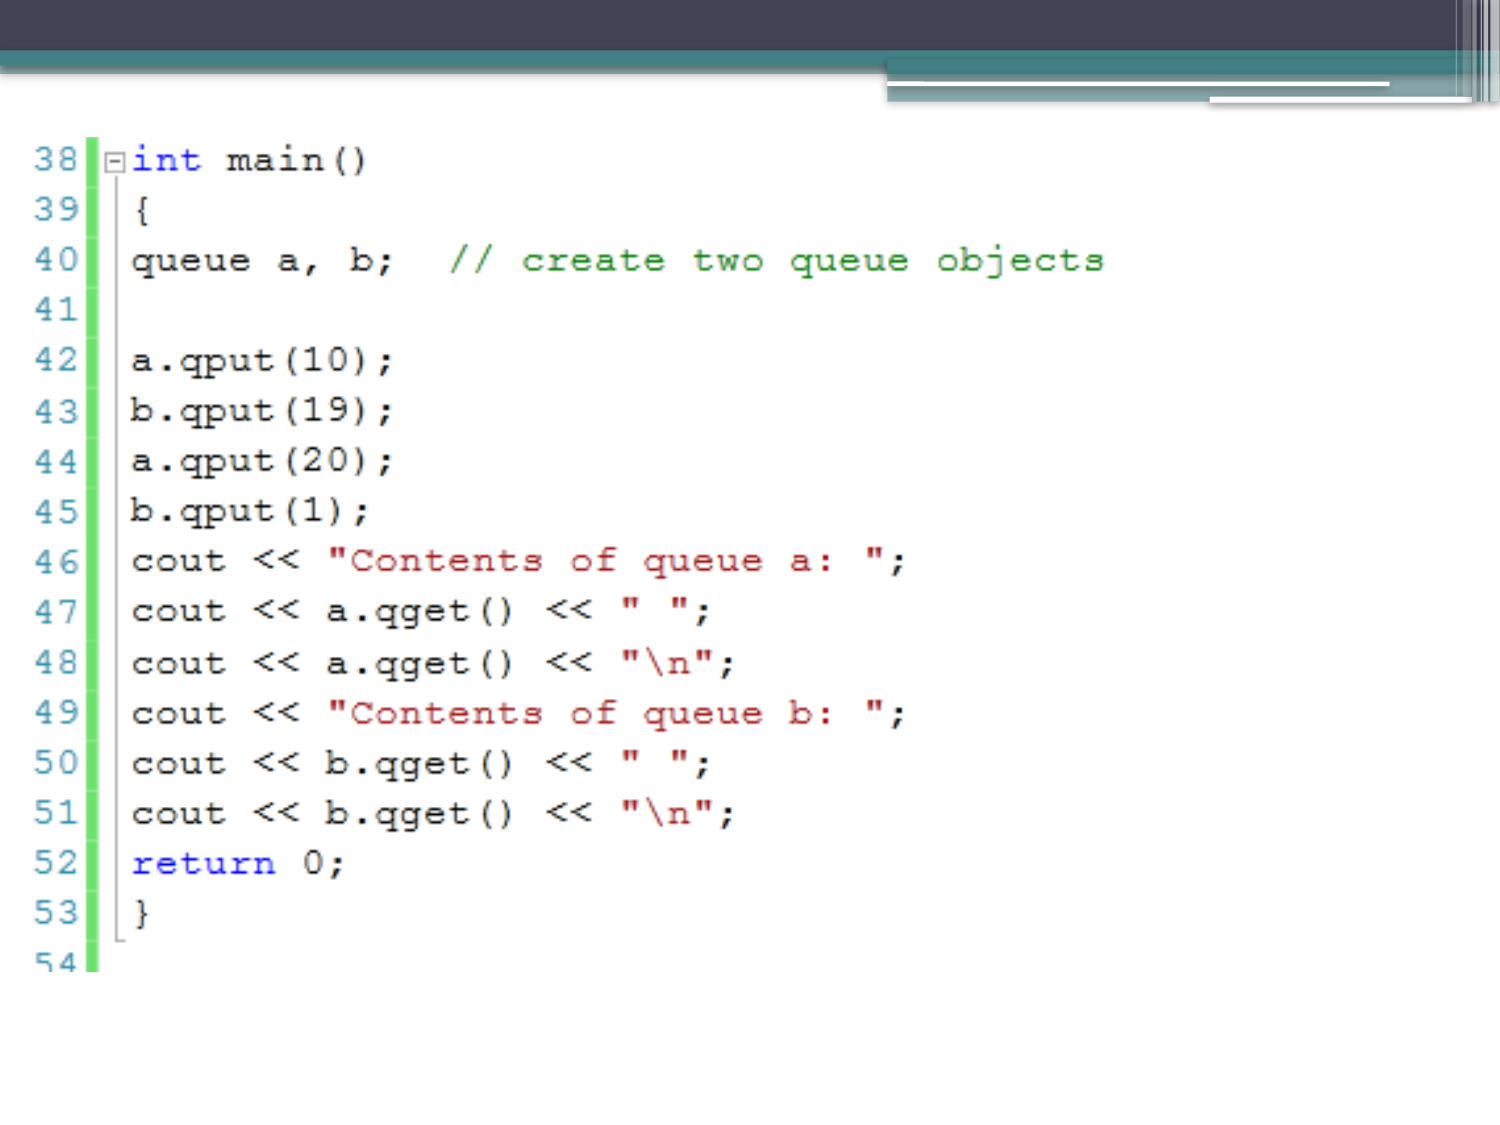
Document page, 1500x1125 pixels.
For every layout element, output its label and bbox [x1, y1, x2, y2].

list [0, 136, 1208, 972]
